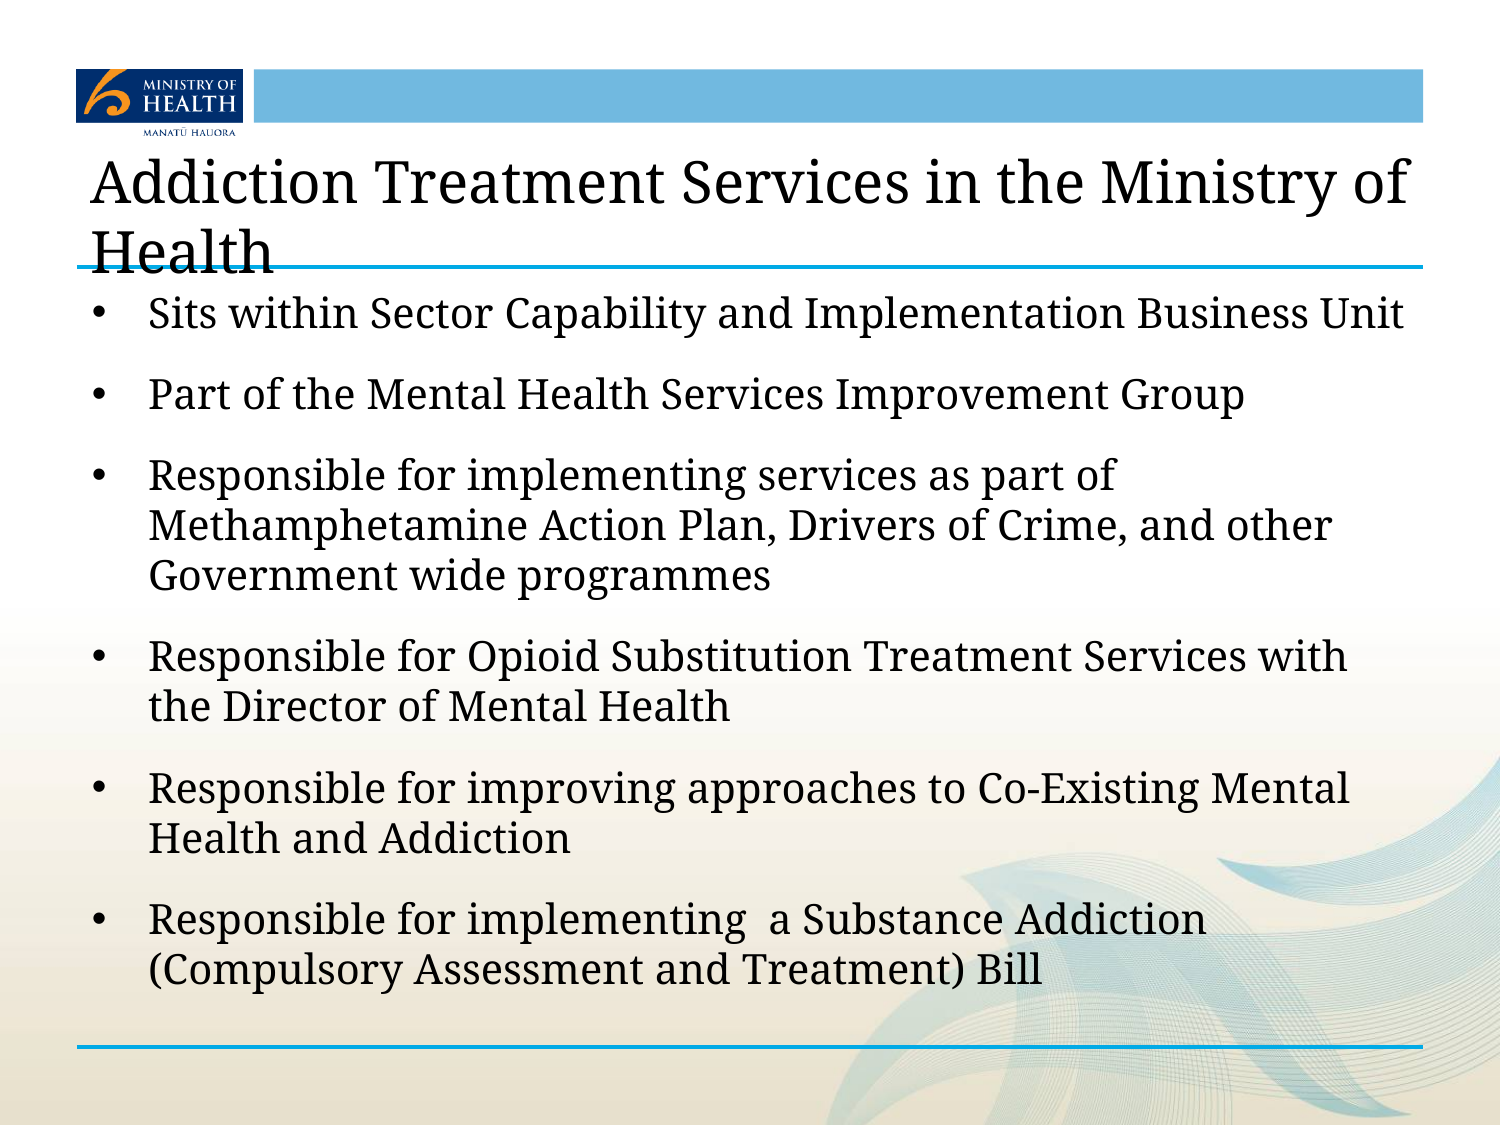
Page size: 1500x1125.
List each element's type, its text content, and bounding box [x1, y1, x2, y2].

picture [0, 350, 1500, 1125]
title Addiction Treatment Services in the Ministry of Health [75, 137, 1425, 279]
list Sits within Sector Capability and Implementation Business Unit Part of the Mental Health Services Improvement Group Responsible for implementing services as part of Methamphetamine Action Plan, Drivers of Crime, and other Government wide programmes Responsible for Opioid Substitution Treatment Services with the Director of Mental Health Responsible for improving approaches to Co-Existing Mental Health and Addiction Responsible for implementing a Substance Addiction (Compulsory Assessment and Treatment) Bill [76, 278, 1427, 1022]
picture [76, 69, 243, 136]
